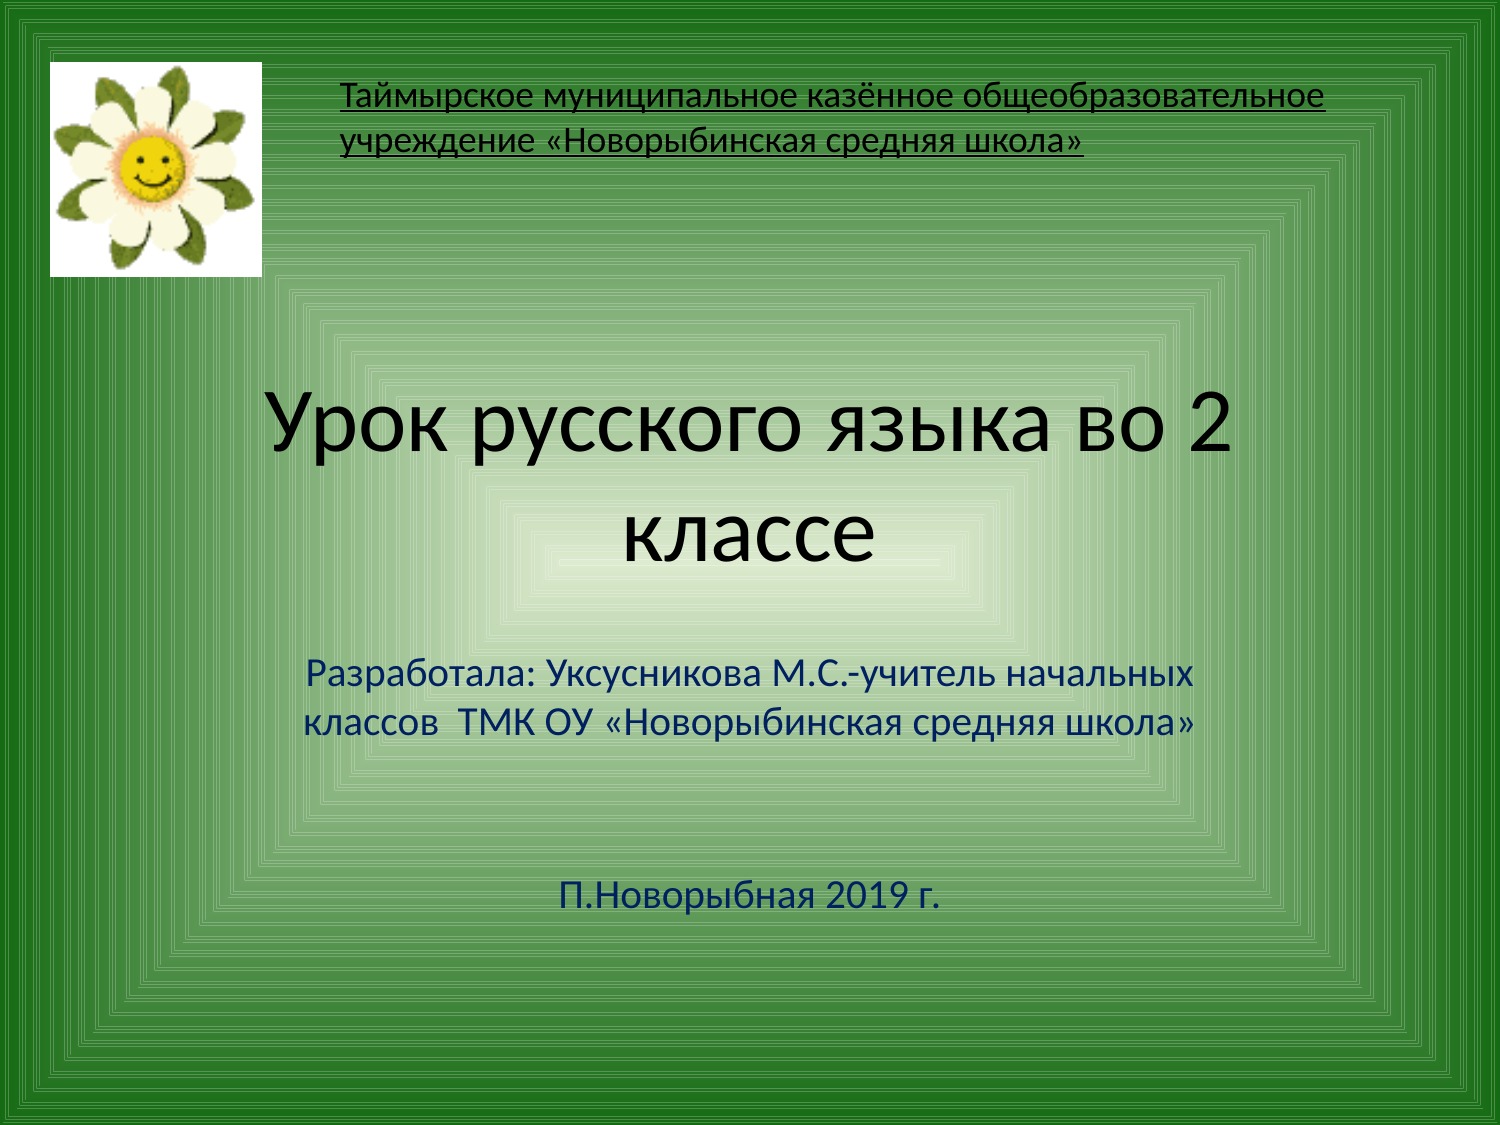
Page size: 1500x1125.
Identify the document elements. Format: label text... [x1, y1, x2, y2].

picture [49, 62, 263, 277]
title Урок русского языка во 2 классе [112, 349, 1388, 591]
text_box Таймырское муниципальное казённое общеобразовательное учреждение «Новорыбинская средняя школа» [324, 62, 1375, 168]
subtitle Разработала: Уксусникова М.С.-учитель начальных классов ТМК ОУ «Новорыбинская средняя школа» П.Новорыбная 2019 г. [225, 637, 1275, 925]
